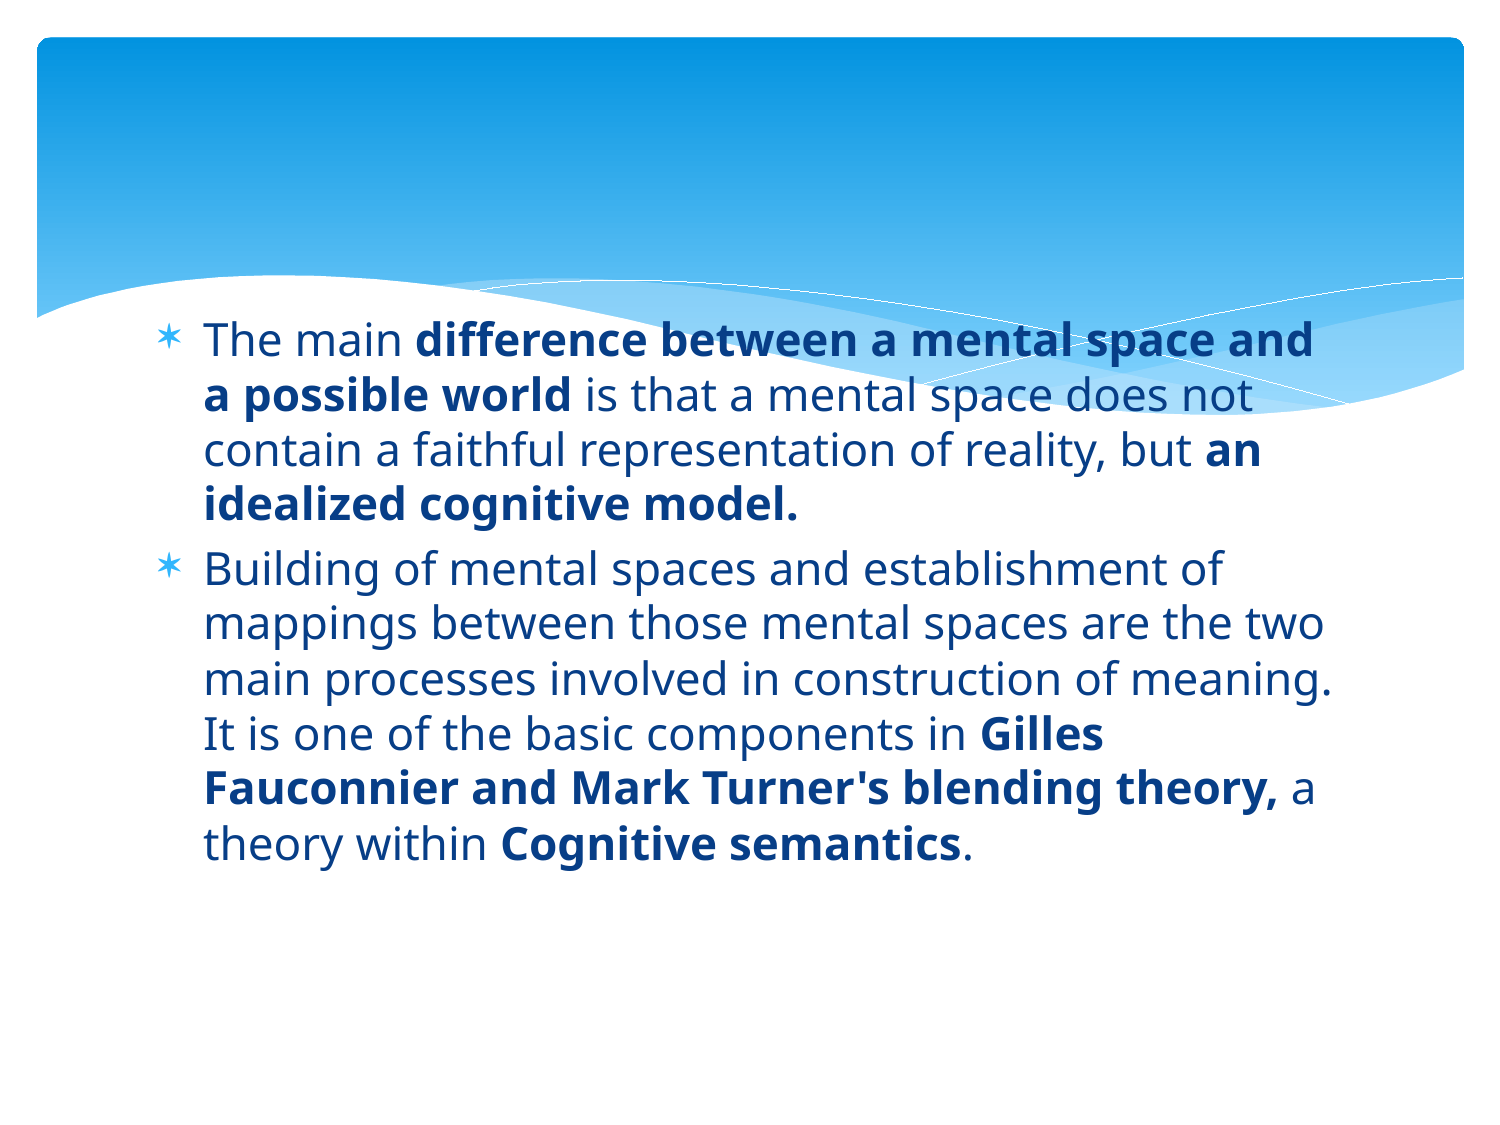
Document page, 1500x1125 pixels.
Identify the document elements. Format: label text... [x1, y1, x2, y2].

list The main difference between a mental space and a possible world is that a mental space does not contain a faithful representation of reality, but an idealized cognitive model. Building of mental spaces and establishment of mappings between those mental spaces are the two main processes involved in construction of meaning. It is one of the basic components in Gilles Fauconnier and Mark Turner's blending theory, a theory within Cognitive semantics. [143, 302, 1359, 1059]
